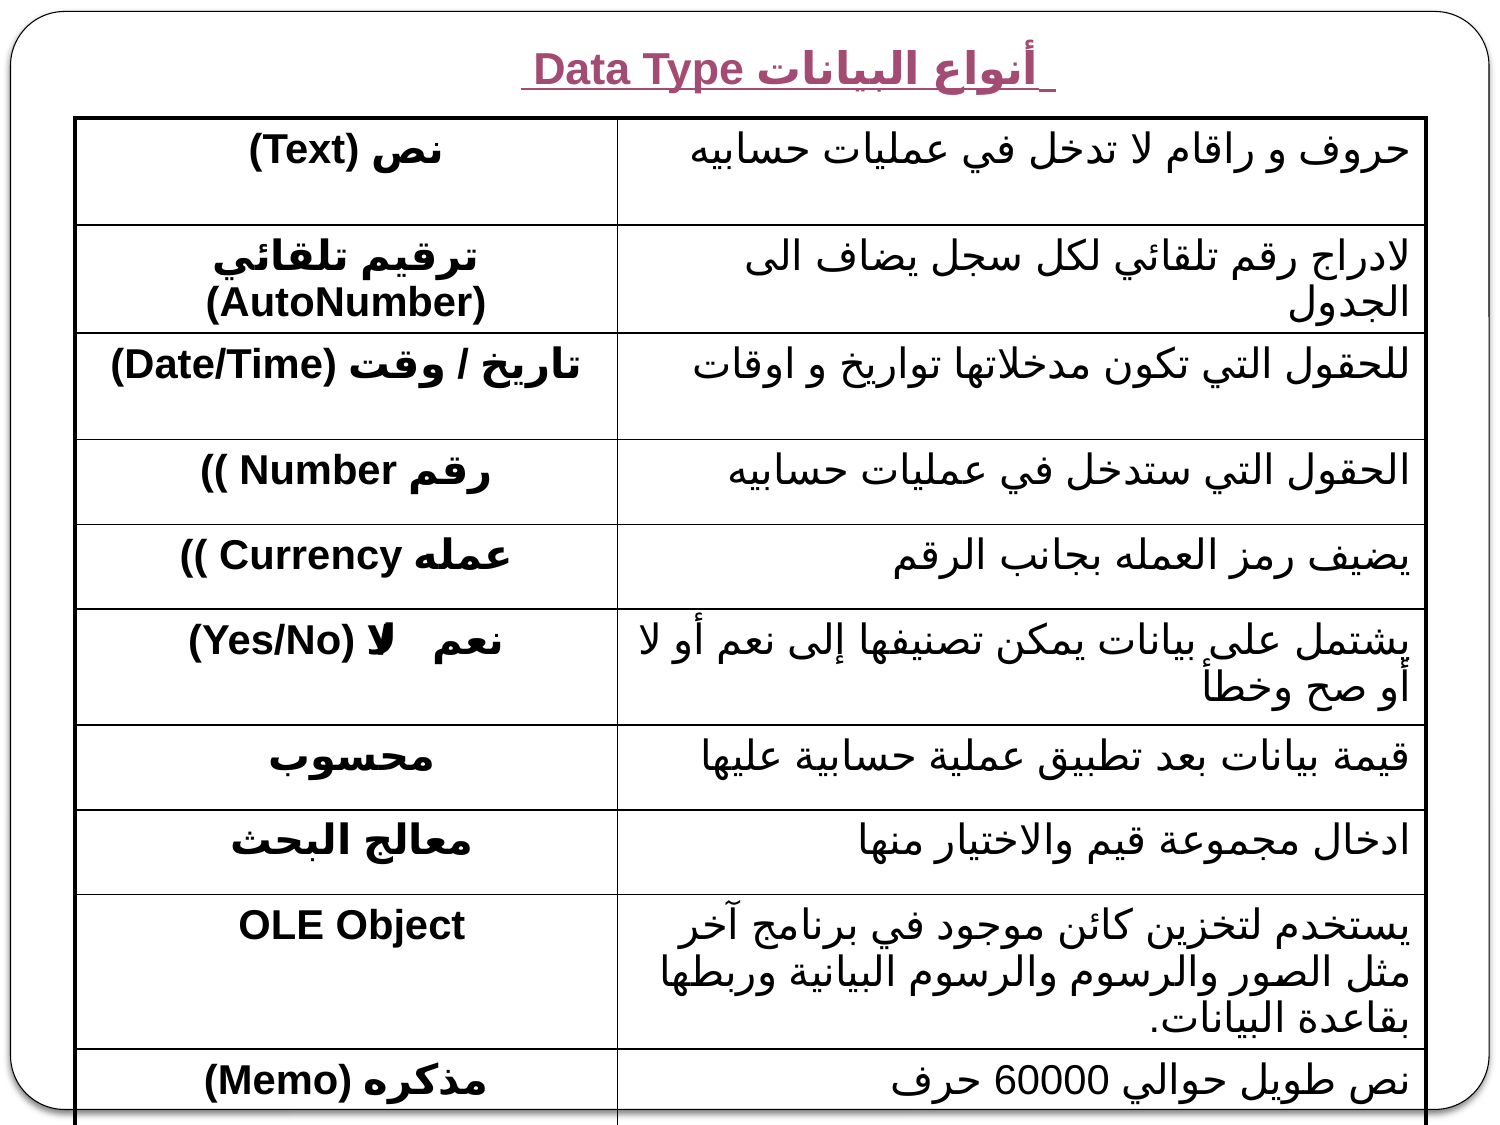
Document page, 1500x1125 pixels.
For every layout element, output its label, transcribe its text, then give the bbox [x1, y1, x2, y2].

table_cell قيمة بيانات بعد تطبيق عملية حسابية عليها [618, 726, 1424, 809]
table_header نص (Text) [77, 120, 617, 224]
table_cell مذكره (Memo) [77, 1050, 617, 1125]
table_cell ترقيم تلقائي (AutoNumber) [77, 226, 617, 332]
table_cell محسوب [77, 726, 617, 809]
table_cell نص طويل حوالي 60000 حرف [618, 1050, 1424, 1125]
table_cell لادراج رقم تلقائي لكل سجل يضاف الى الجدول [618, 226, 1424, 332]
table_cell يضيف رمز العمله بجانب الرقم [618, 525, 1424, 608]
table_cell الحقول التي ستدخل في عمليات حسابيه [618, 440, 1424, 524]
table_cell عمله Currency )) [77, 525, 617, 608]
table_cell رقم Number )) [77, 440, 617, 524]
table_cell معالج البحث [77, 811, 617, 894]
table_header حروف و راقام لا تدخل في عمليات حسابيه [618, 120, 1424, 224]
table_cell نعم / لا (Yes/No) [77, 610, 617, 724]
table_cell تاريخ / وقت (Date/Time) [77, 334, 617, 439]
table_cell يستخدم لتخزين كائن موجود في برنامج آخر مثل الصور والرسوم والرسوم البيانية وربطها بقاعدة البيانات. [618, 895, 1424, 1048]
title أنواع البيانات Data Type [151, 19, 1427, 114]
table_cell للحقول التي تكون مدخلاتها تواريخ و اوقات [618, 334, 1424, 439]
table_cell OLE Object [77, 895, 617, 1048]
table_cell يشتمل على بيانات يمكن تصنيفها إلى نعم أو لا أو صح وخطأ [618, 610, 1424, 724]
table_cell ادخال مجموعة قيم والاختيار منها [618, 811, 1424, 894]
